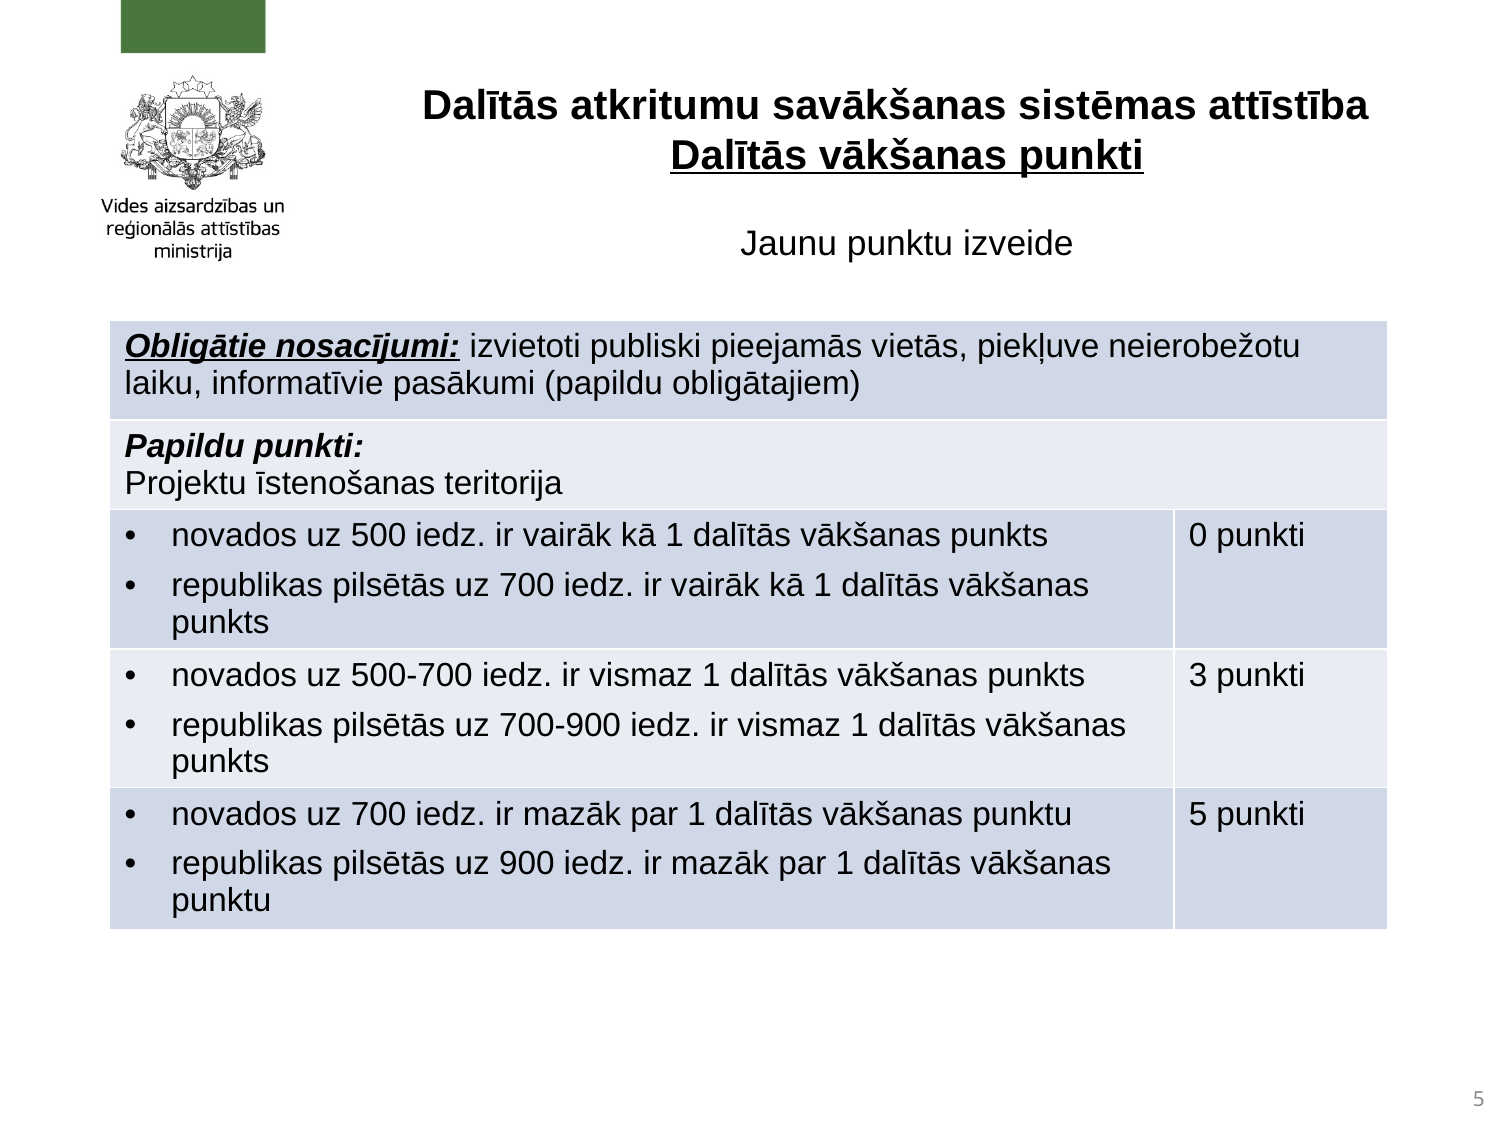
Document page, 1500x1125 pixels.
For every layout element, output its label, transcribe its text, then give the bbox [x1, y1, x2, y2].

table_cell Papildu punkti: Projektu īstenošanas teritorija [110, 421, 1387, 509]
text_box Dalītās atkritumu savākšanas sistēmas attīstība Dalītās vākšanas punkti [314, 70, 1500, 187]
text_box Jaunu punktu izveide [622, 212, 1192, 270]
table_cell 0 punkti [1175, 510, 1387, 648]
picture [48, 0, 338, 321]
table_header Obligātie nosacījumi: izvietoti publiski pieejamās vietās, piekļuve neierobežotu laiku, informatīvie pasākumi (papildu obligātajiem) [110, 321, 1387, 419]
table_cell novados uz 500-700 iedz. ir vismaz 1 dalītās vākšanas punkts republikas pilsētās uz 700-900 iedz. ir vismaz 1 dalītās vākšanas punkts [110, 650, 1173, 787]
table_cell 3 punkti [1175, 650, 1387, 787]
table_cell 5 punkti [1175, 788, 1387, 929]
slide_number 5 [1449, 1074, 1500, 1125]
table_cell novados uz 700 iedz. ir mazāk par 1 dalītās vākšanas punktu republikas pilsētās uz 900 iedz. ir mazāk par 1 dalītās vākšanas punktu [110, 788, 1173, 929]
table_cell novados uz 500 iedz. ir vairāk kā 1 dalītās vākšanas punkts republikas pilsētās uz 700 iedz. ir vairāk kā 1 dalītās vākšanas punkts [110, 510, 1173, 648]
